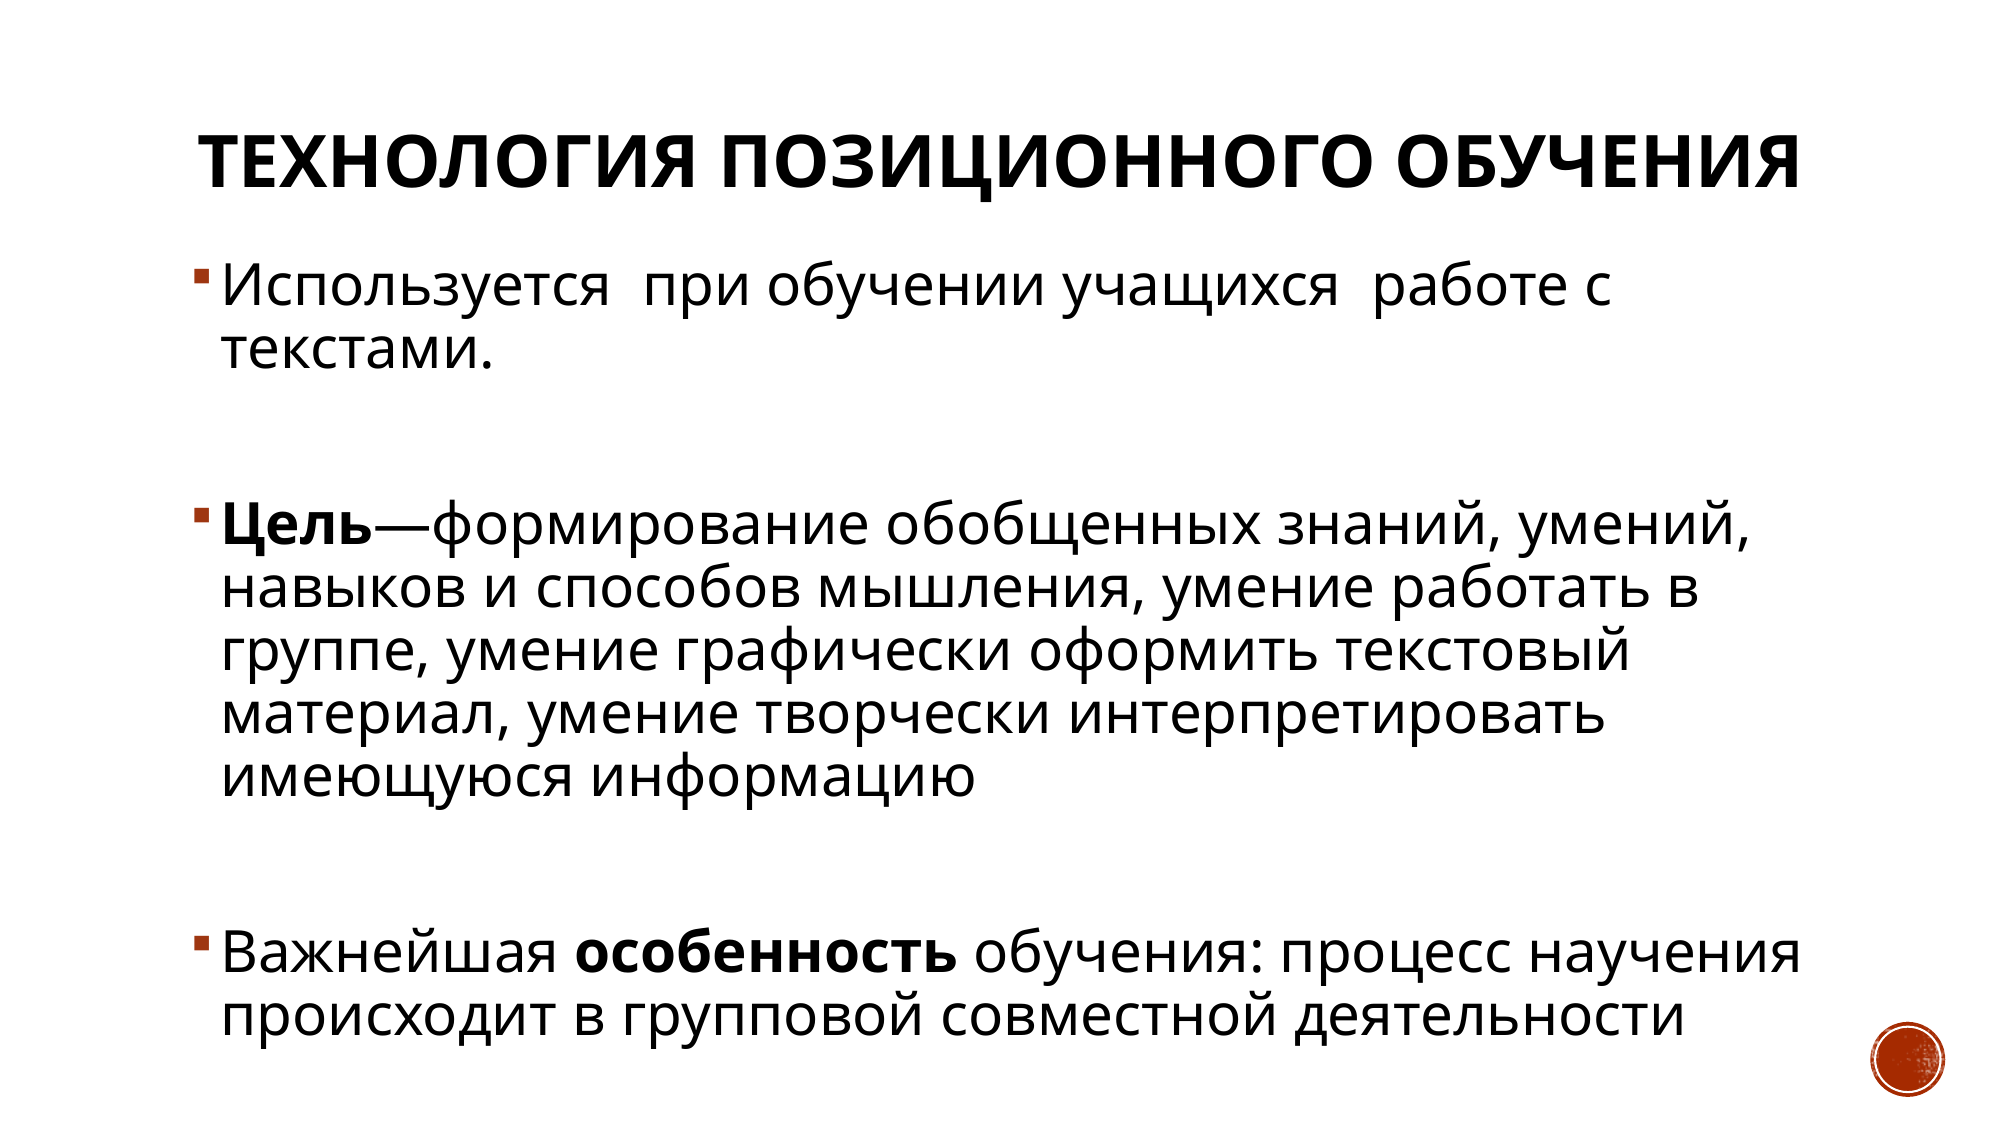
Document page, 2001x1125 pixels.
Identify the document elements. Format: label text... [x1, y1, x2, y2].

list Используется при обучении учащихся работе с текстами. Цель—формирование обобщенных знаний, умений, навыков и способов мышления, умение работать в группе, умение графически оформить текстовый материал, умение творчески интерпретировать имеющуюся информацию Важнейшая особенность обучения: процесс научения происходит в групповой совместной деятельности [175, 247, 1826, 1013]
title Технология позиционного обучения [175, 79, 1826, 247]
